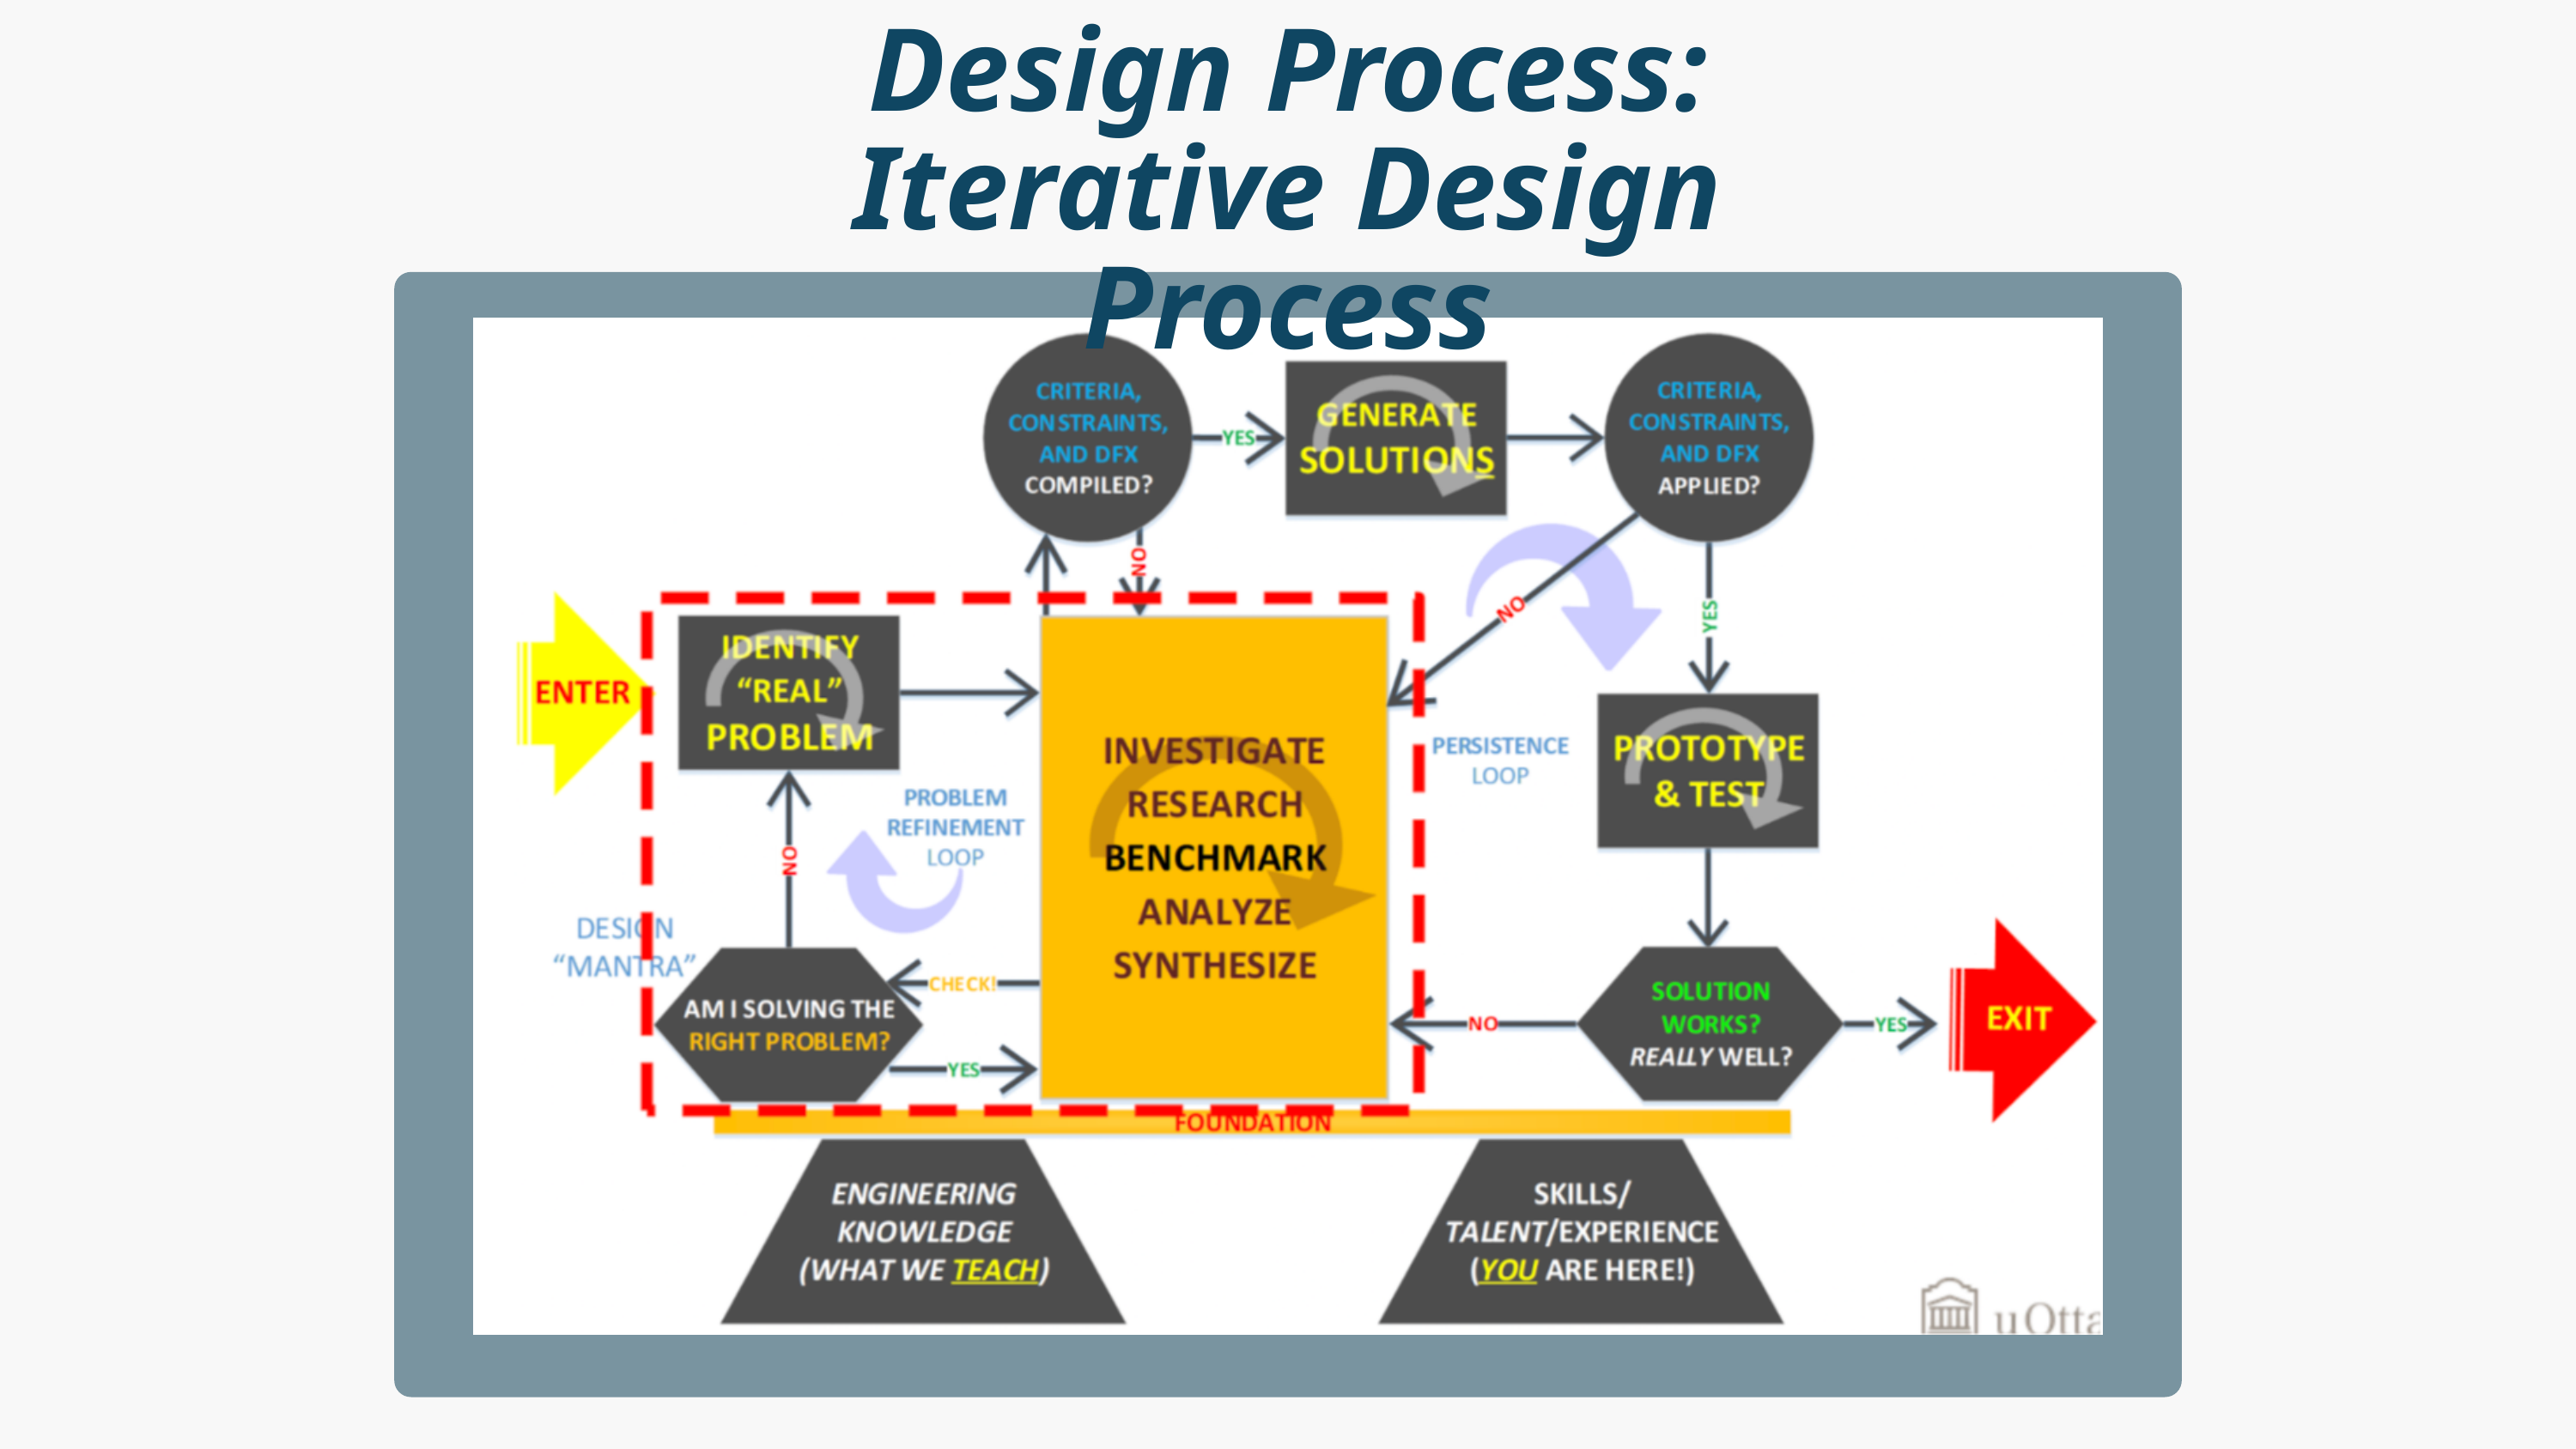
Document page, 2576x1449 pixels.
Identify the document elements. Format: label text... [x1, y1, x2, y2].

text_box Design Process: Iterative Design Process [786, 15, 1790, 270]
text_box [393, 271, 2183, 1397]
